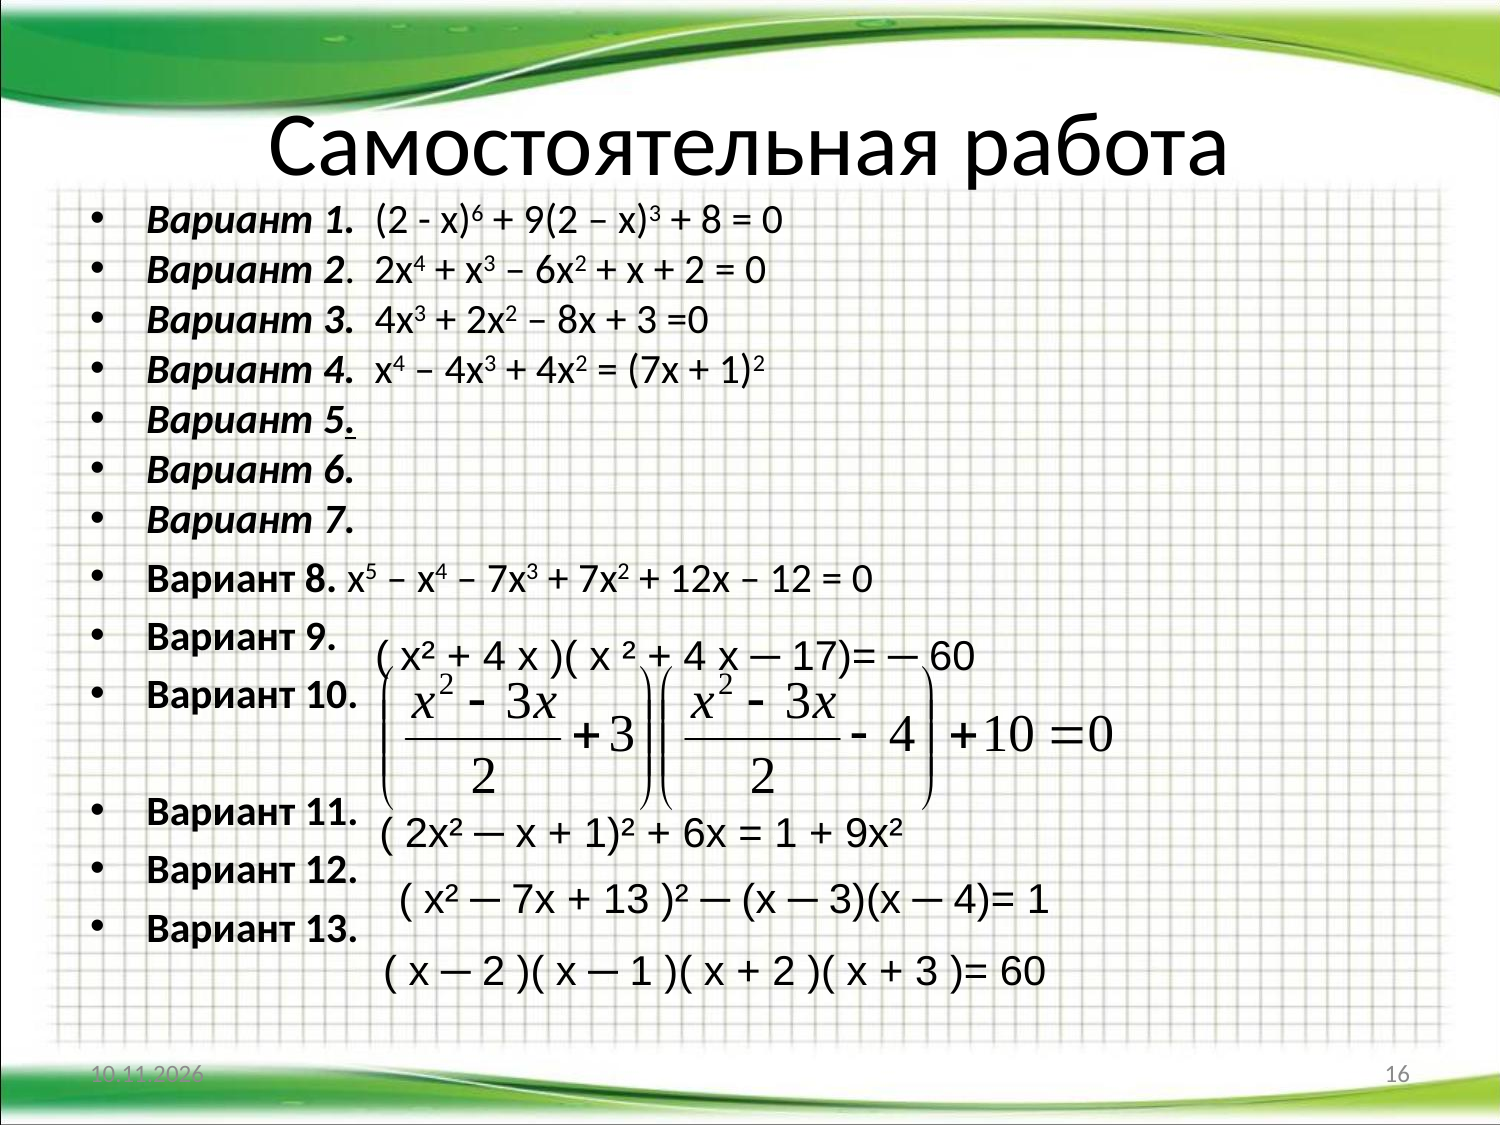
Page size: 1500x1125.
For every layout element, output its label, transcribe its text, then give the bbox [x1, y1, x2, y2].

text_box ( 2х² ─ х + 1)² + 6х = 1 + 9х² [364, 798, 1138, 864]
picture [0, 0, 1500, 1125]
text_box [371, 654, 1122, 824]
text_box ( х ─ 2 )( х ─ 1 )( х + 2 )( х + 3 )= 60 [368, 936, 1447, 1001]
title Самостоятельная работа [75, 45, 1425, 233]
slide_number 16 [1074, 1042, 1425, 1103]
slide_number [75, 1042, 425, 1103]
text_box ( х² ─ 7х + 13 )² ─ (х ─ 3)(х ─ 4)= 1 [383, 864, 1310, 930]
text_box ( х² + 4 х )( х ² + 4 х ─ 17)= ─ 60 [360, 621, 1251, 687]
